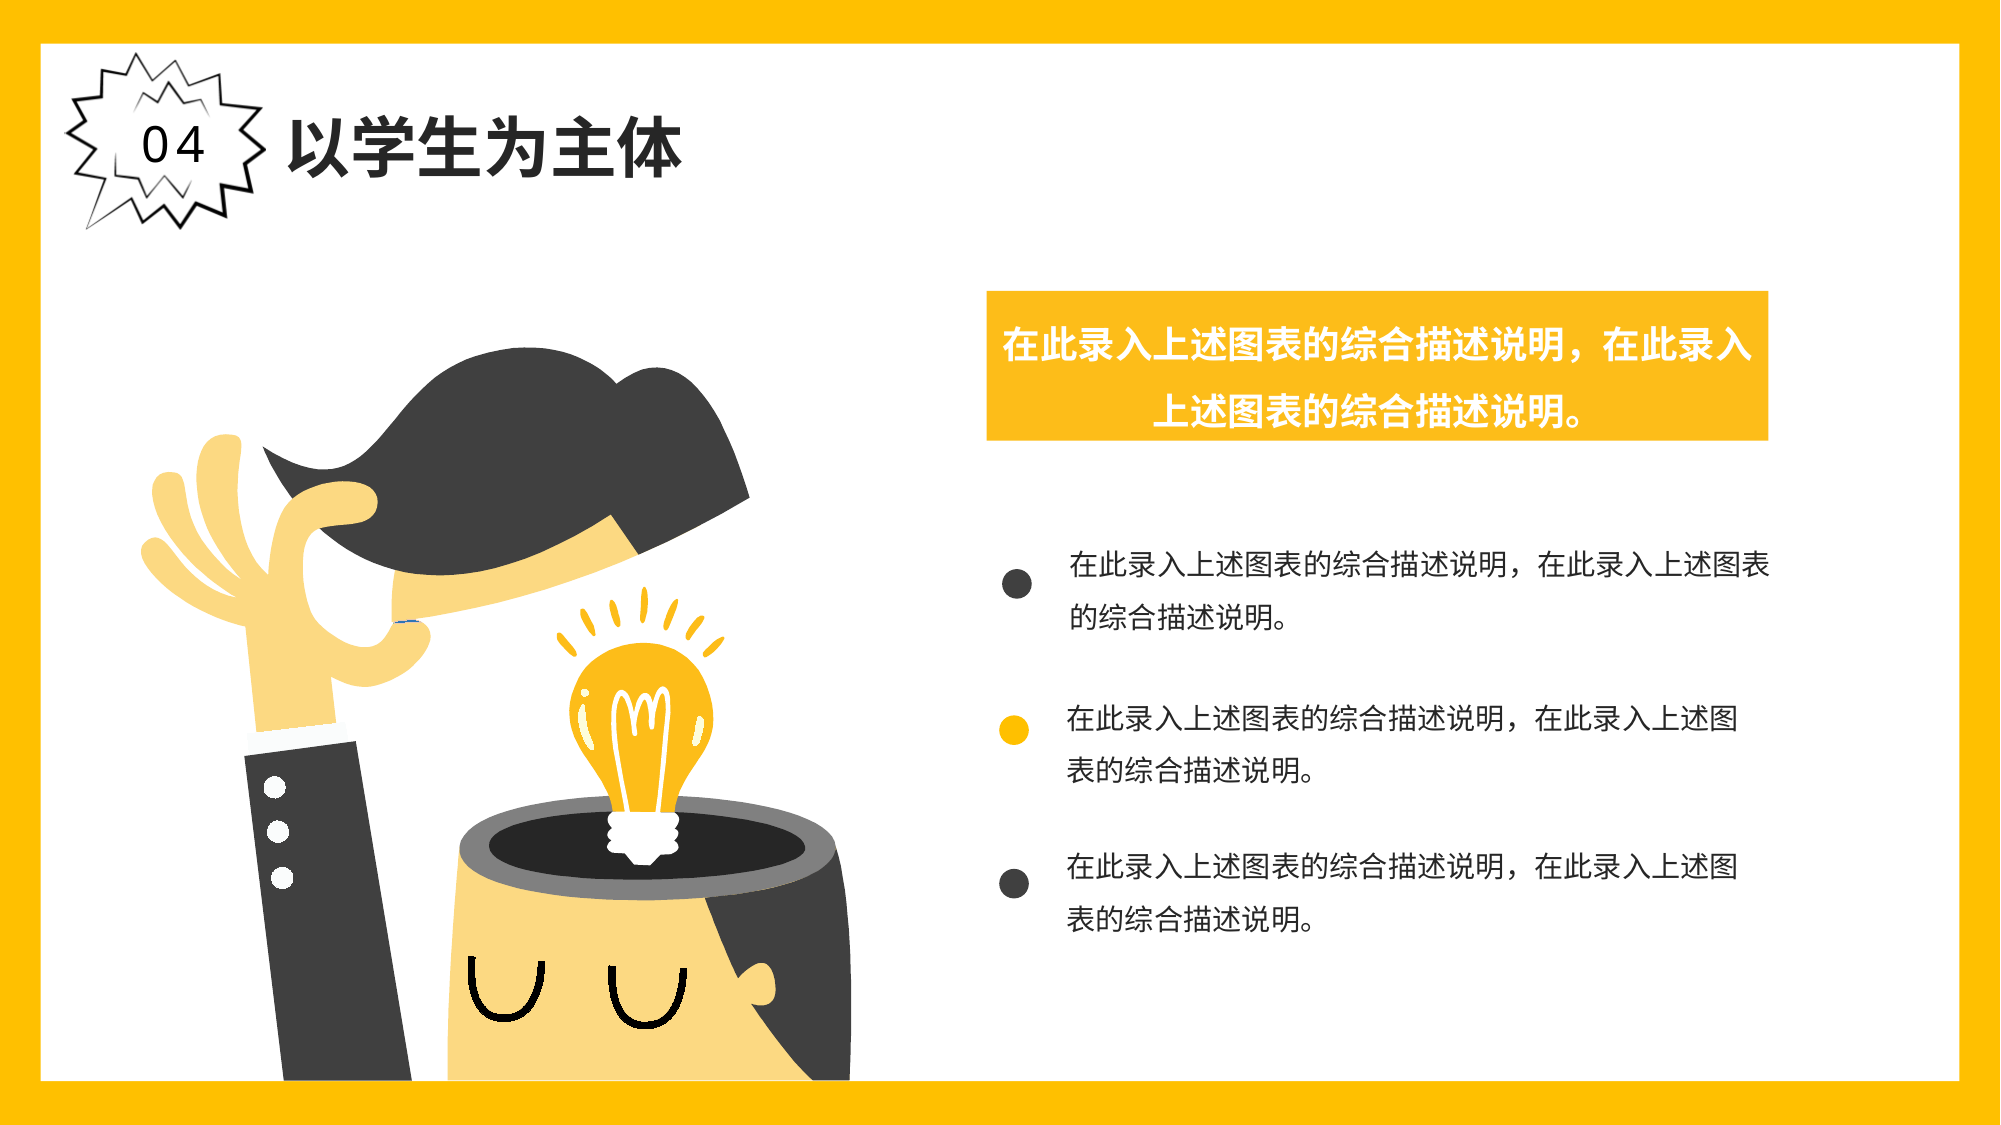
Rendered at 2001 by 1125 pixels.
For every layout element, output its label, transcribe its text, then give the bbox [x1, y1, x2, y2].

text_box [1002, 521, 1815, 643]
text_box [999, 675, 1766, 791]
text_box 在此录入上述图表的综合描述说明，在此录入上述图表的综合描述说明。 [986, 290, 1769, 441]
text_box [999, 823, 1766, 939]
text_box 以学生为主体 [275, 98, 852, 193]
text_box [64, 52, 275, 230]
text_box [141, 347, 852, 1081]
